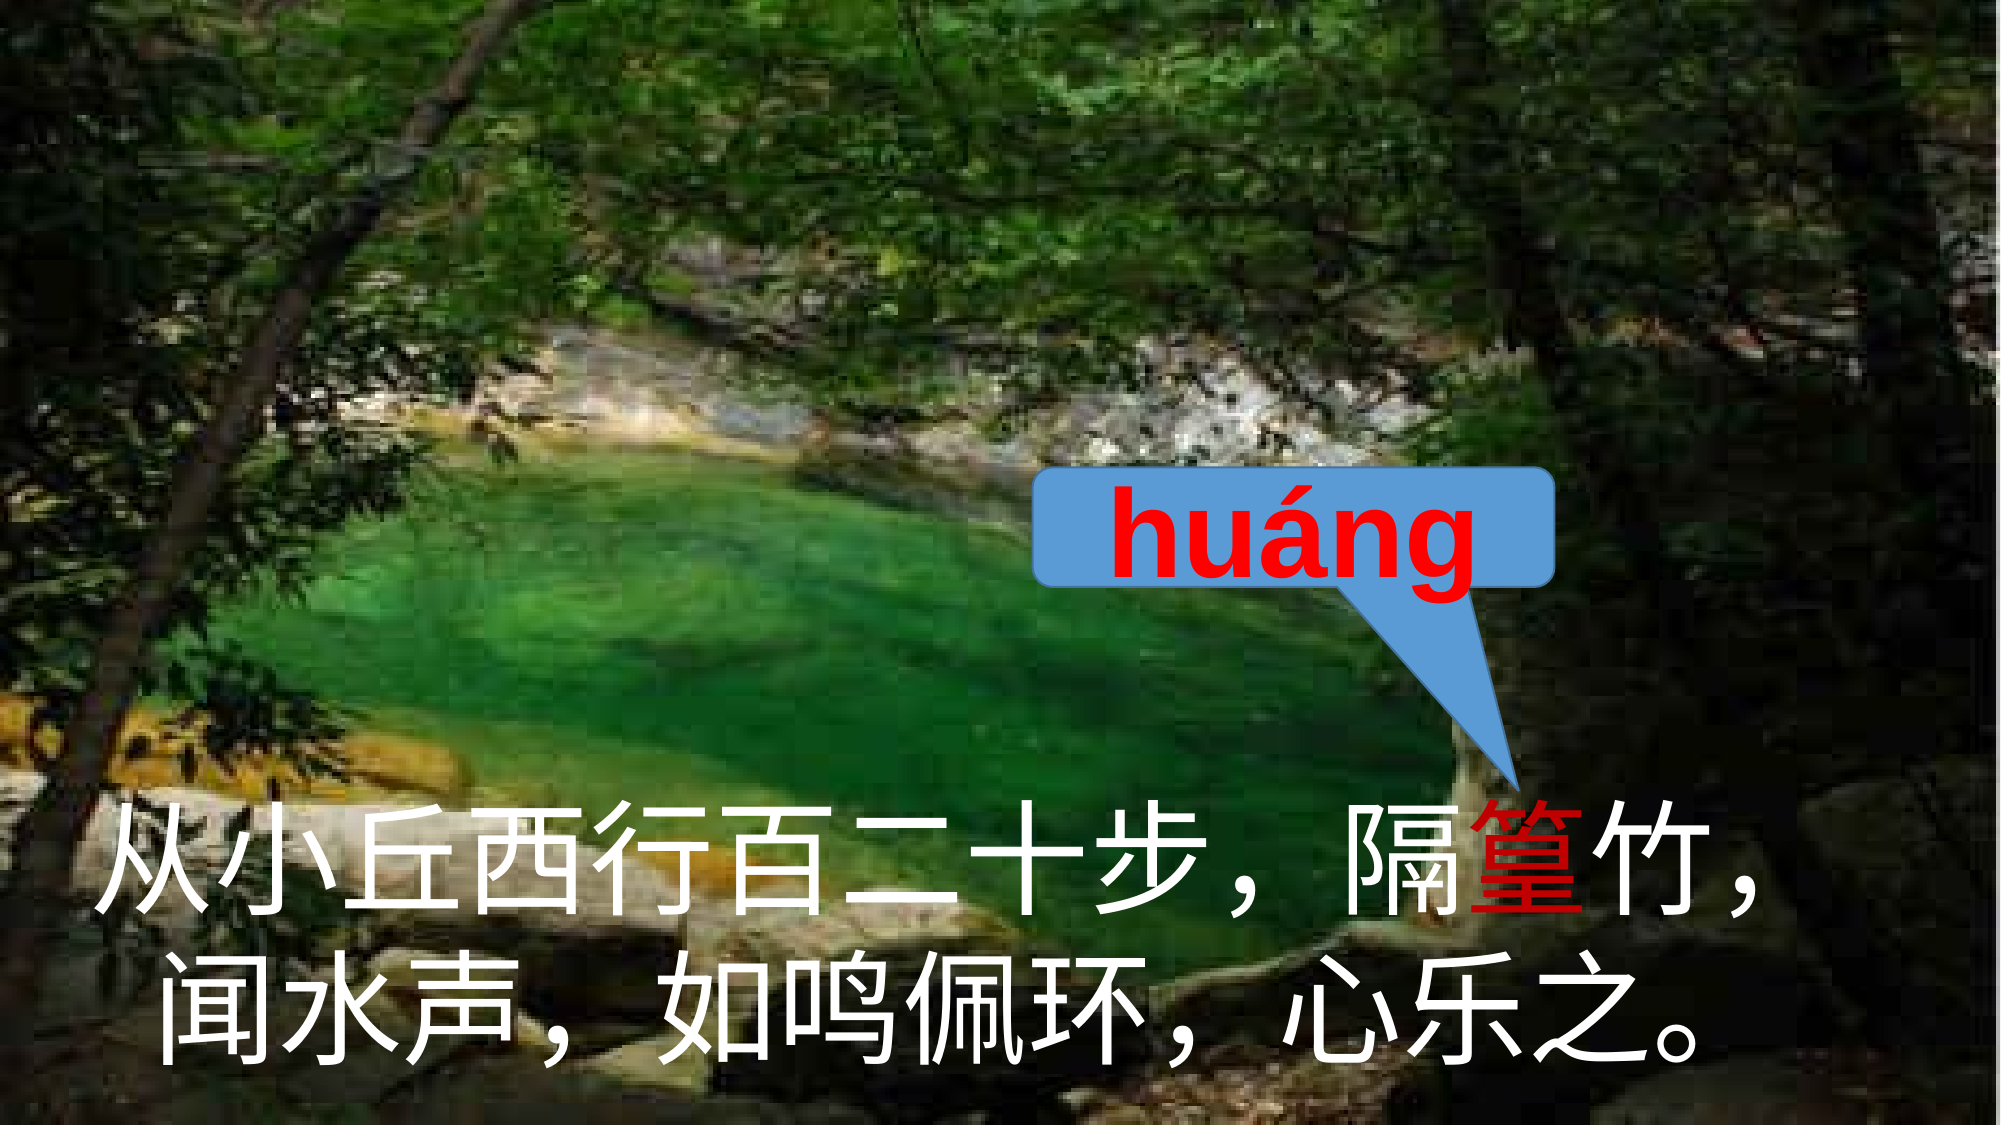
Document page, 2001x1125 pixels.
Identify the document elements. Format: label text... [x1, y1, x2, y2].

picture [0, 0, 2001, 1125]
text_box huáng [1031, 466, 1556, 792]
text_box 从小丘西行百二十步，隔篁竹， 闻水声，如鸣佩环，心乐之。 [0, 735, 1930, 1125]
